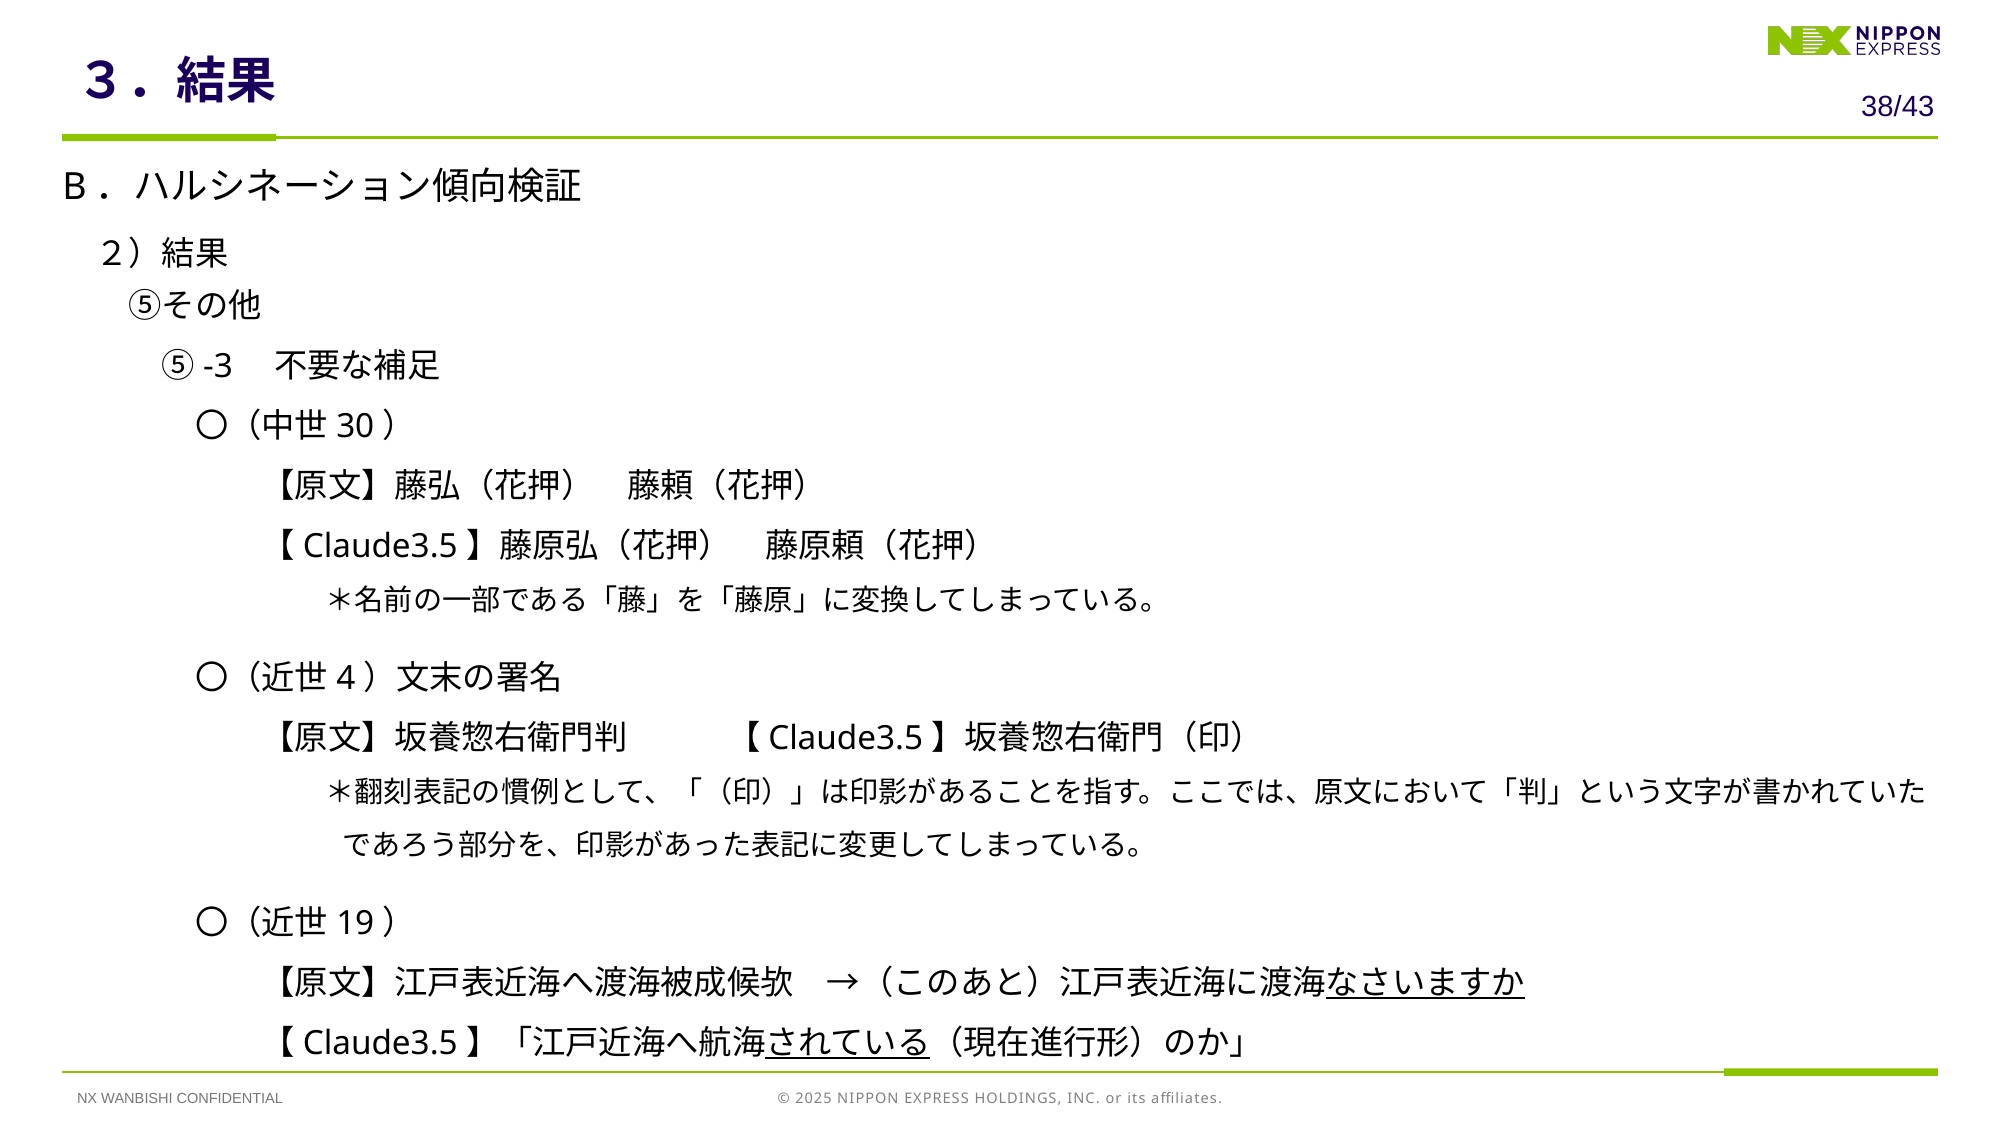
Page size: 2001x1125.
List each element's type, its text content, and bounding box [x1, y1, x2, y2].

footer NX WANBISHI CONFIDENTIAL [62, 1086, 738, 1110]
picture [1768, 26, 1940, 55]
list B．ハルシネーション傾向検証 ２）結果 ⑤その他 ⑤-3 不要な補足 〇（中世30） 【原文】藤弘（花押） 藤頼（花押） 【Claude3.5】藤原弘（花押） 藤原頼（花押） ＊名前の一部である「藤」を「藤原」に変換してしまっている。 〇（近世4）文末の署名 【原文】坂養惣右衛門判 【Claude3.5】坂養惣右衛門（印） ＊翻刻表記の慣例として、「（印）」は印影があることを指す。ここでは、原文において「判」という文字が書かれていたであろう部分を、印影があった表記に変更してしまっている。 〇（近世19） 【原文】江戸表近海へ渡海被成候欤 →（このあと）江戸表近海に渡海なさいますか 【Claude3.5】「江戸近海へ航海されている（現在進行形）のか」 [62, 162, 1939, 1107]
slide_number 37/43 [1848, 87, 1935, 123]
title ３．結果 [62, 41, 1742, 103]
